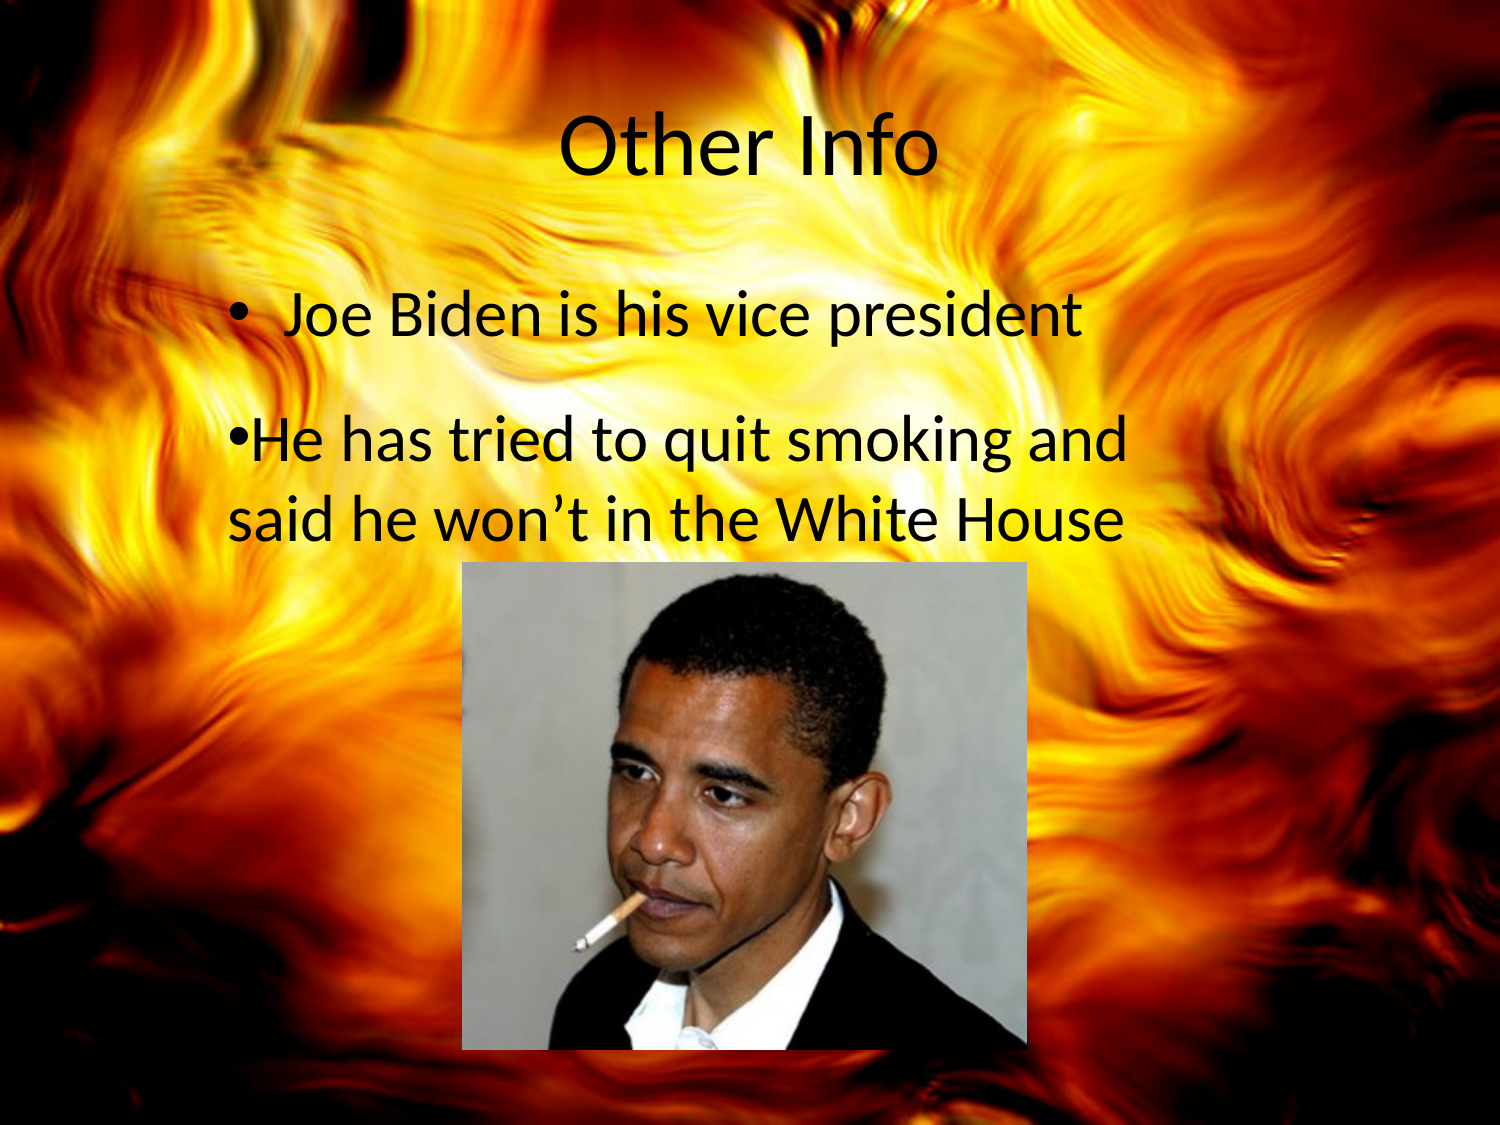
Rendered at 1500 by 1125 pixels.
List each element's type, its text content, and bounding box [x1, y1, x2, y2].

list Joe Biden is his vice president [212, 262, 1500, 1005]
picture [0, 0, 1500, 1125]
text_box He has tried to quit smoking and said he won’t in the White House [212, 387, 1150, 563]
title Other Info [75, 45, 1425, 233]
